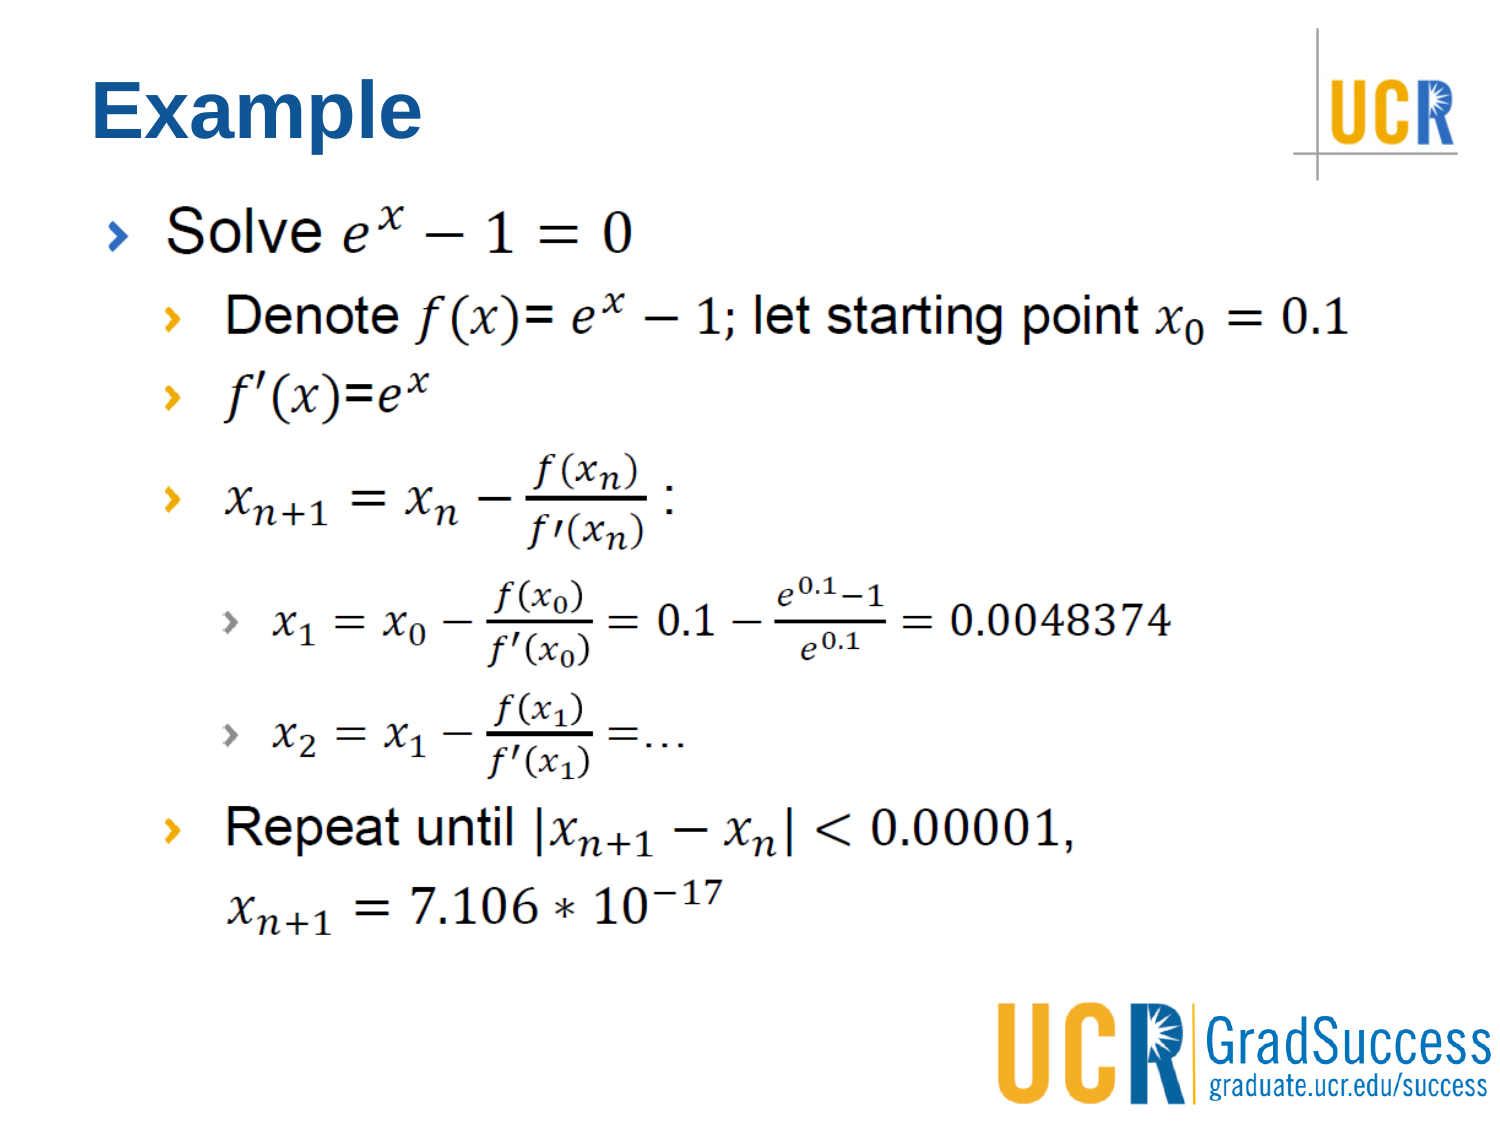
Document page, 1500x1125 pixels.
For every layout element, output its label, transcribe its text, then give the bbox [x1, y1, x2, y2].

picture [99, 199, 1363, 946]
picture [1282, 0, 1500, 196]
title Example [75, 37, 1300, 163]
